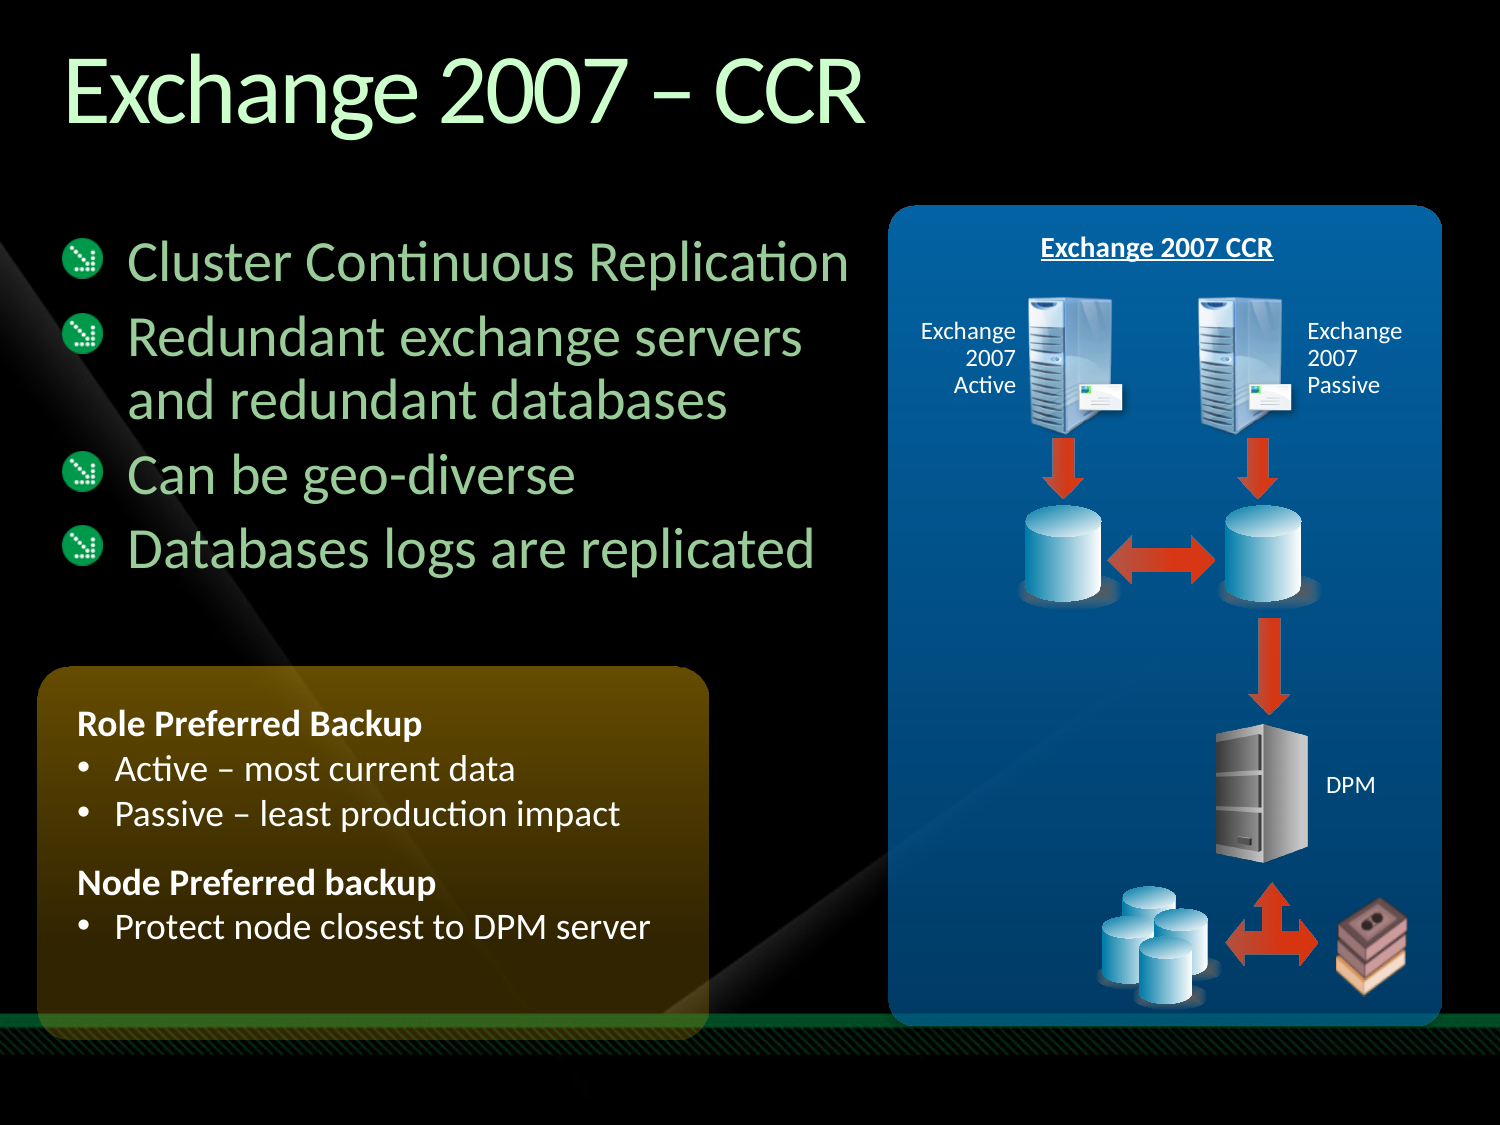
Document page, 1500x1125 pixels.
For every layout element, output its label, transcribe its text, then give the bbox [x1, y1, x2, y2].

text_box [1128, 535, 1210, 584]
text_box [1336, 896, 1408, 998]
text_box Exchange 2007 Active [849, 310, 995, 407]
text_box Role Preferred Backup Active – most current data Passive – least production impact Node Preferred backup Protect node closest to DPM server [62, 700, 691, 955]
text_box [1170, 297, 1309, 436]
list Cluster Continuous Replication Redundant exchange servers and redundant databases Can be geo-diverse Databases logs are replicated [62, 231, 887, 595]
text_box [1248, 621, 1289, 715]
text_box [1237, 448, 1278, 499]
text_box [1228, 882, 1317, 966]
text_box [1000, 297, 1140, 436]
text_box Exchange 2007 Passive [1315, 310, 1463, 407]
text_box DPM [1313, 764, 1468, 807]
text_box [888, 205, 1442, 1026]
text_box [1095, 886, 1223, 1010]
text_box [1016, 505, 1123, 610]
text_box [1216, 505, 1323, 610]
text_box Exchange 2007 CCR [938, 224, 1376, 272]
text_box [33, 661, 713, 1044]
picture [0, 0, 1500, 1125]
title Exchange 2007 – CCR [62, 37, 1438, 147]
text_box [1042, 448, 1084, 499]
